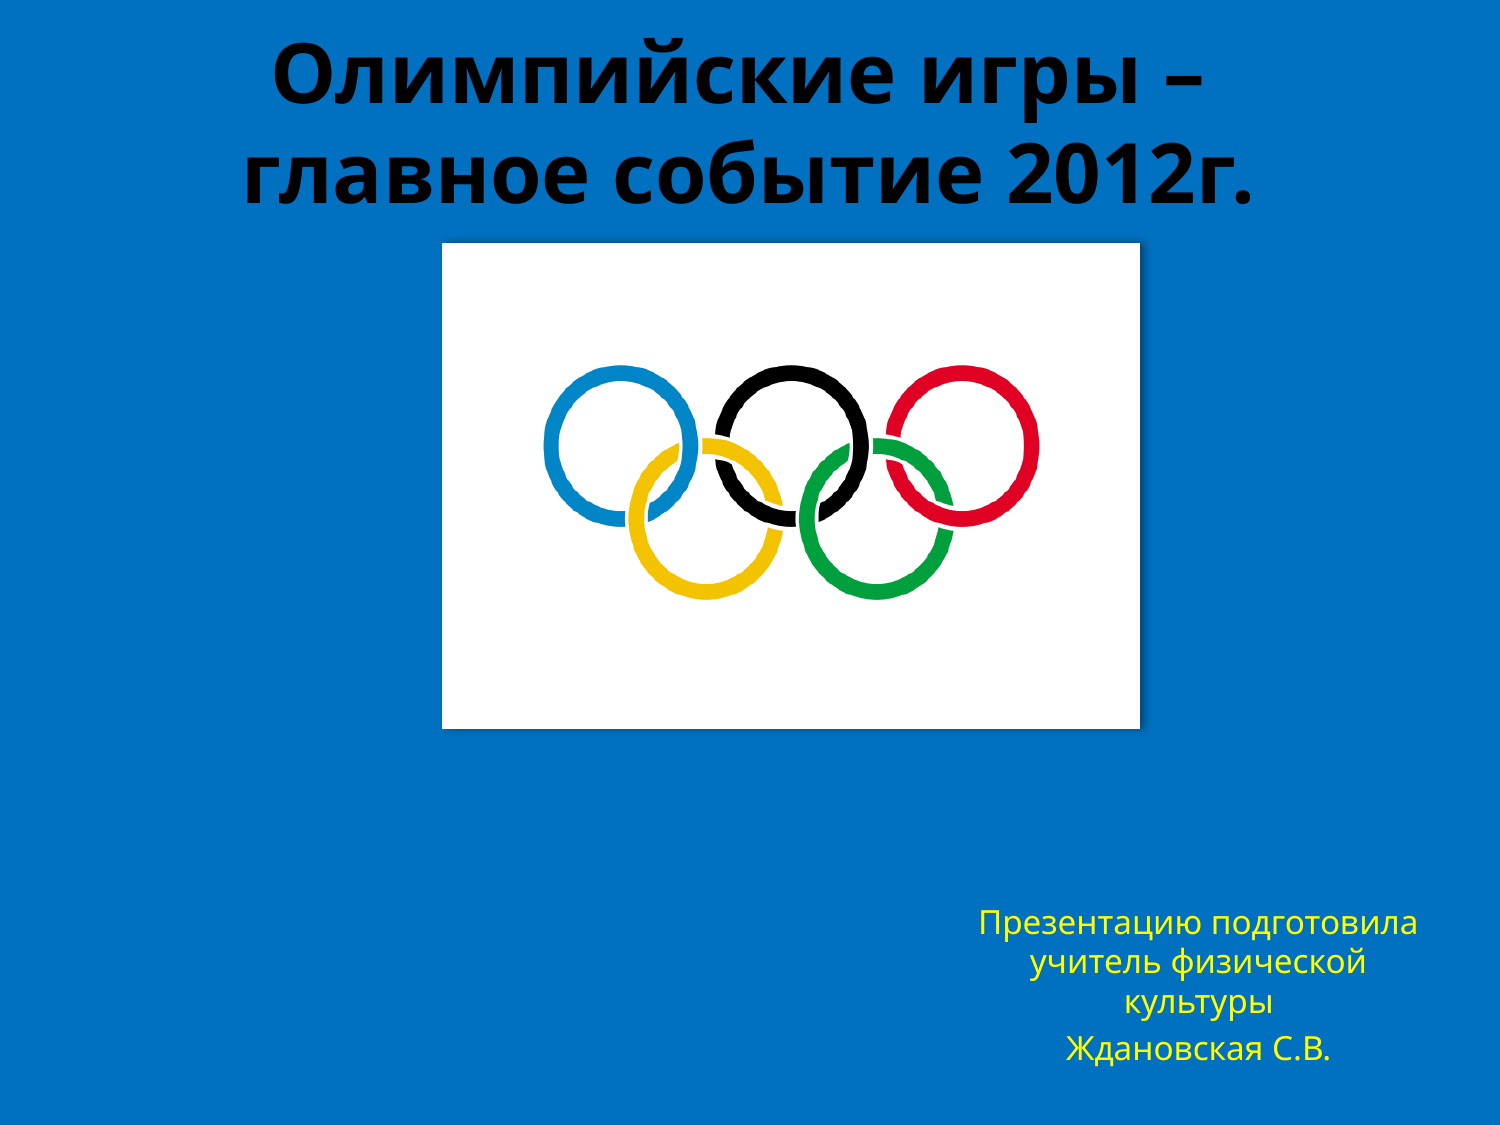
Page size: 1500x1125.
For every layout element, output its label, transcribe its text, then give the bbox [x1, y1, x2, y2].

picture [442, 243, 1140, 729]
list Презентацию подготовила учитель физической культуры Ждановская С.В. [950, 893, 1447, 1059]
title Олимпийские игры – главное событие 2012г. [88, 54, 1388, 220]
